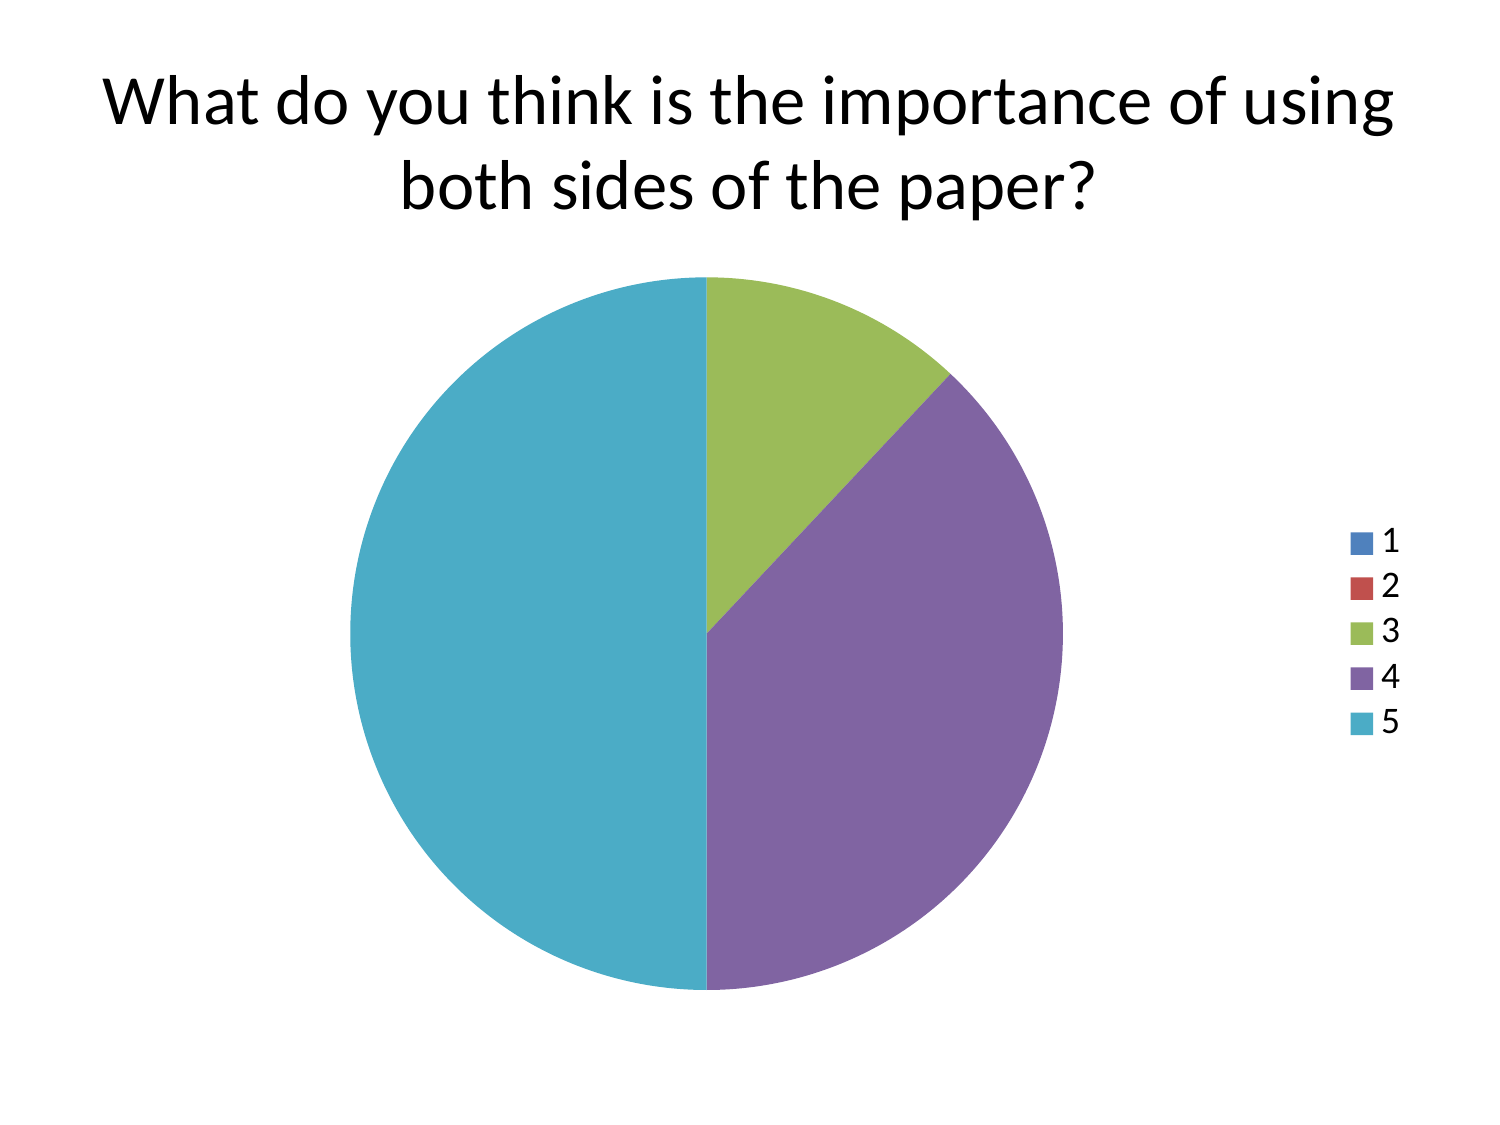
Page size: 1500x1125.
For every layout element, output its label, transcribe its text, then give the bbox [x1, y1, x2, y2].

title What do you think is the importance of using both sides of the paper? [75, 45, 1425, 233]
chart [74, 262, 1426, 1006]
